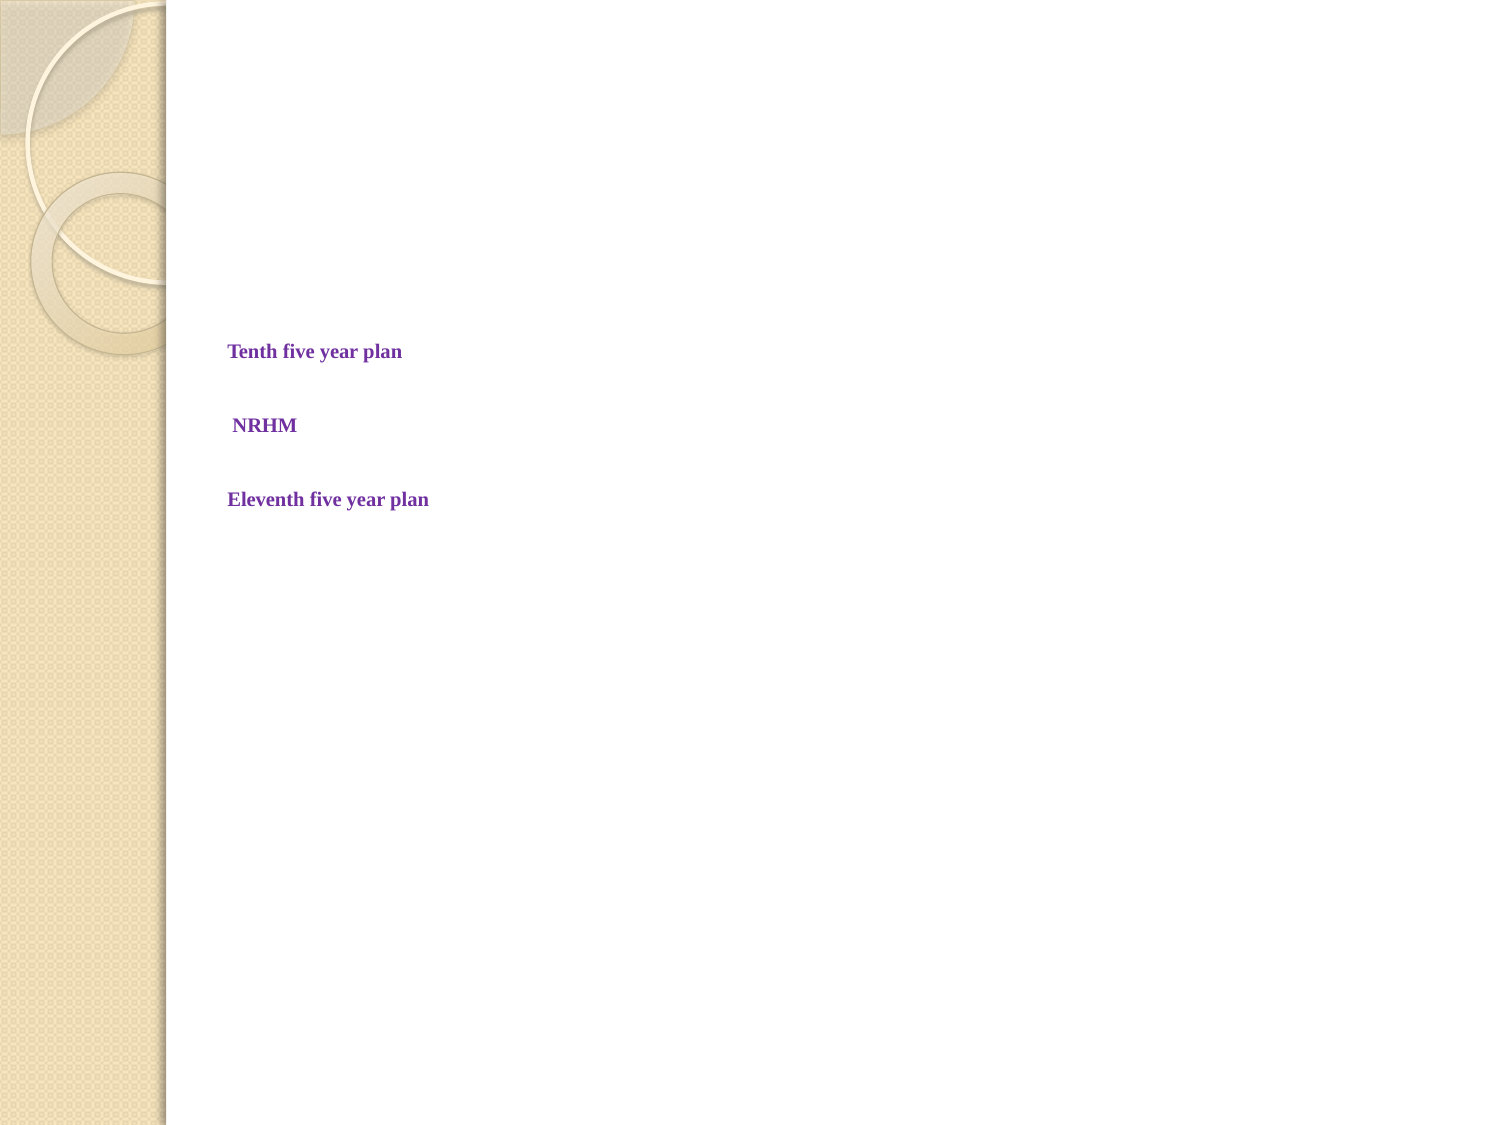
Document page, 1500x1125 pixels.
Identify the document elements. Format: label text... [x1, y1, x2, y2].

title Tenth five year plan NRHM Eleventh five year plan [212, 149, 1443, 550]
